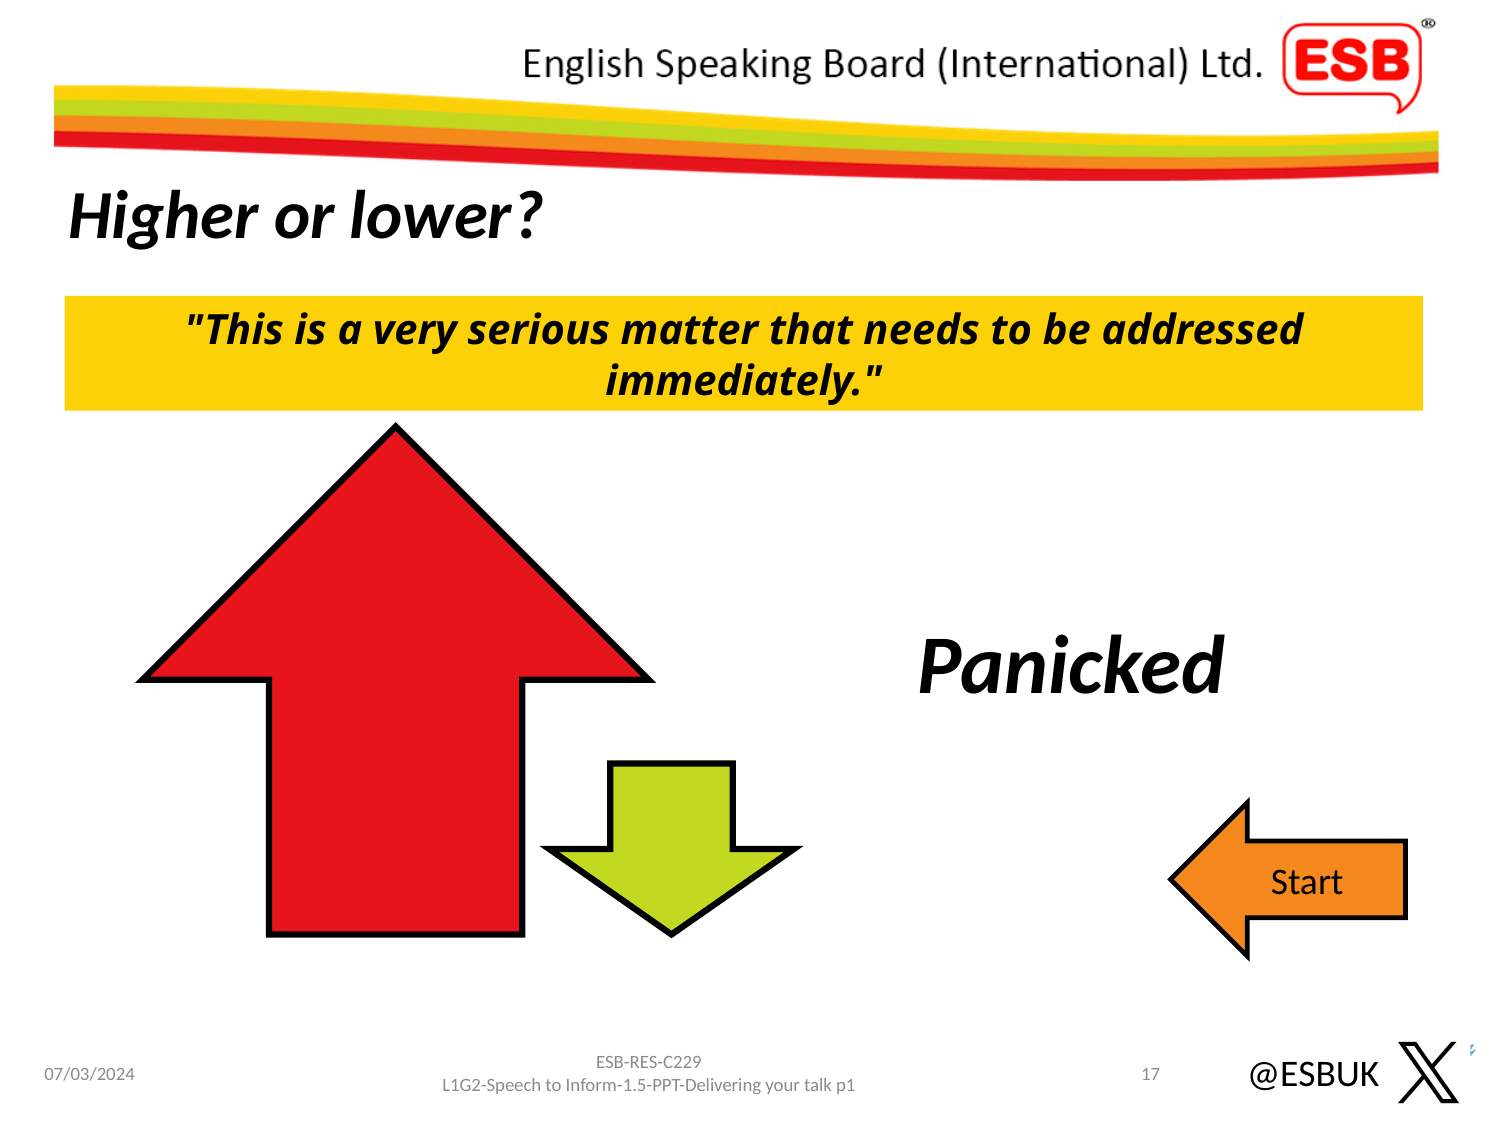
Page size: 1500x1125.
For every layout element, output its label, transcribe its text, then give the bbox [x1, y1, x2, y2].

title Higher or lower? [53, 168, 1347, 264]
text_box Panicked [820, 602, 1323, 718]
footer ESB-RES-C229 L1G2-Speech to Inform-1.5-PPT-Delivering your talk p1 [395, 1042, 902, 1103]
slide_number 17 [930, 1042, 1176, 1103]
text_box "This is a very serious matter that needs to be addressed immediately." [64, 295, 1424, 411]
picture [1390, 1029, 1476, 1116]
text_box Start [1169, 800, 1407, 959]
picture [0, 0, 1500, 189]
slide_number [29, 1042, 367, 1103]
text_box [140, 425, 652, 936]
text_box [545, 762, 798, 936]
